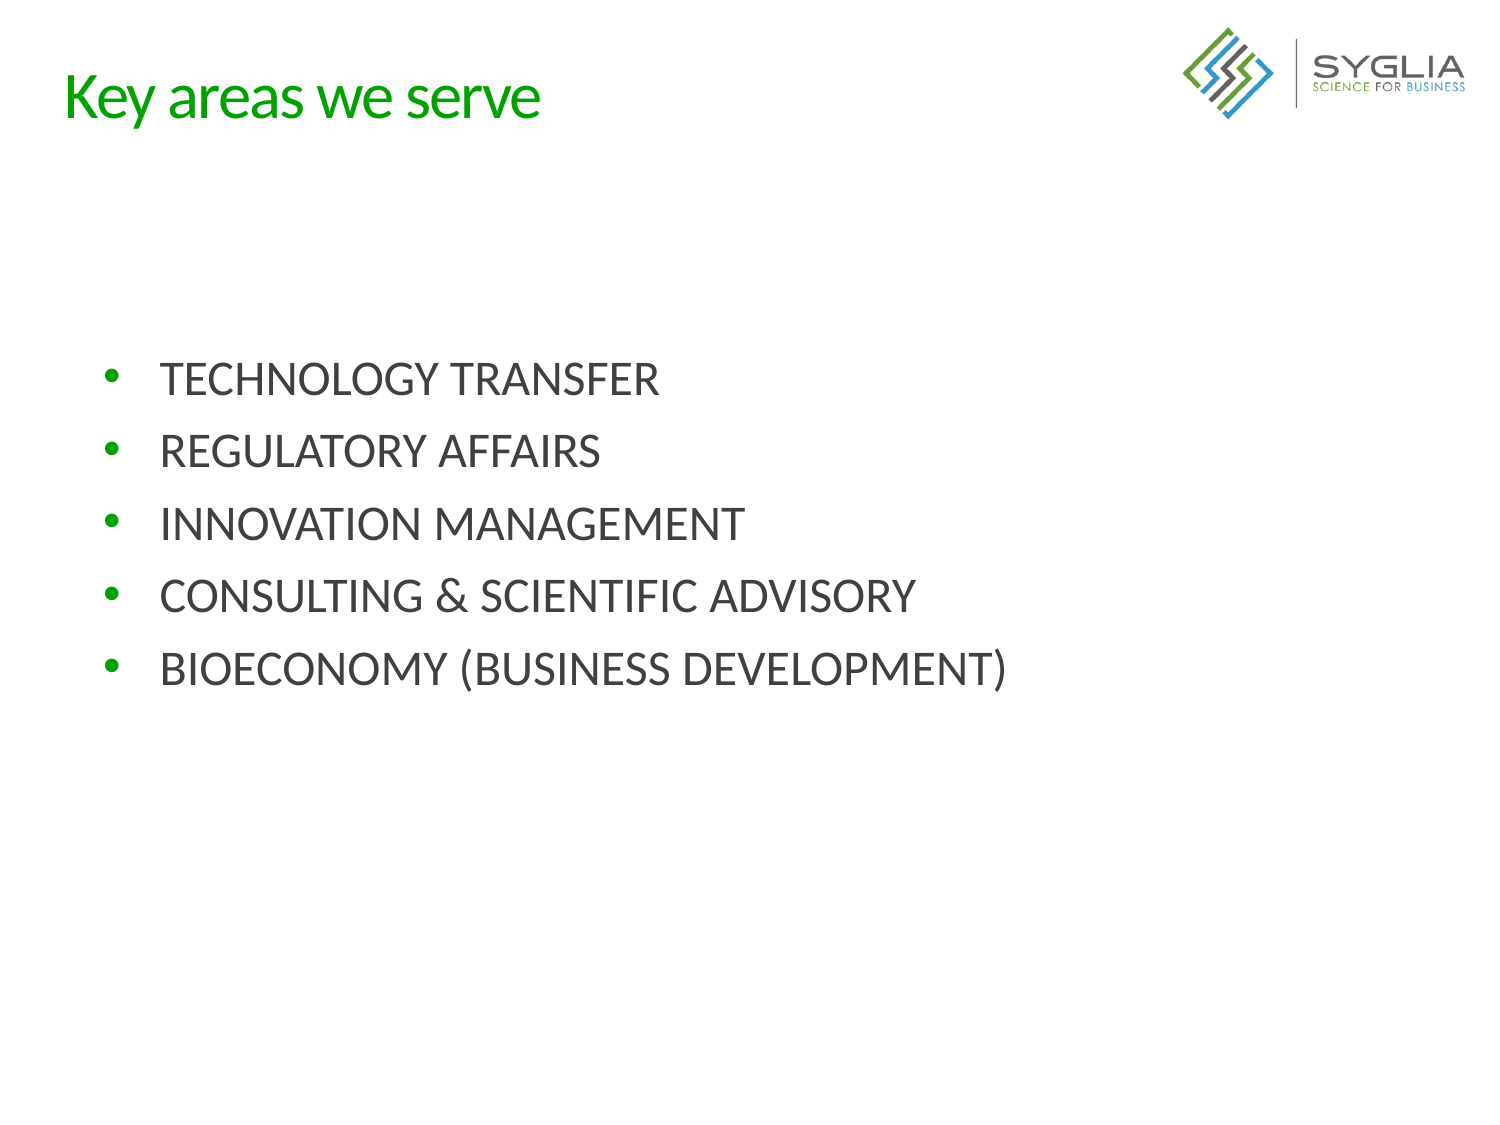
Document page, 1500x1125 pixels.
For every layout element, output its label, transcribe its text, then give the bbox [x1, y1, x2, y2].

text_box Key areas we serve [49, 10, 1400, 173]
picture [1400, 20, 1471, 126]
text_box Technology transfer Regulatory affairs Innovation management Consulting & Scientific advisory Bioeconomy (business development) [88, 338, 1412, 703]
